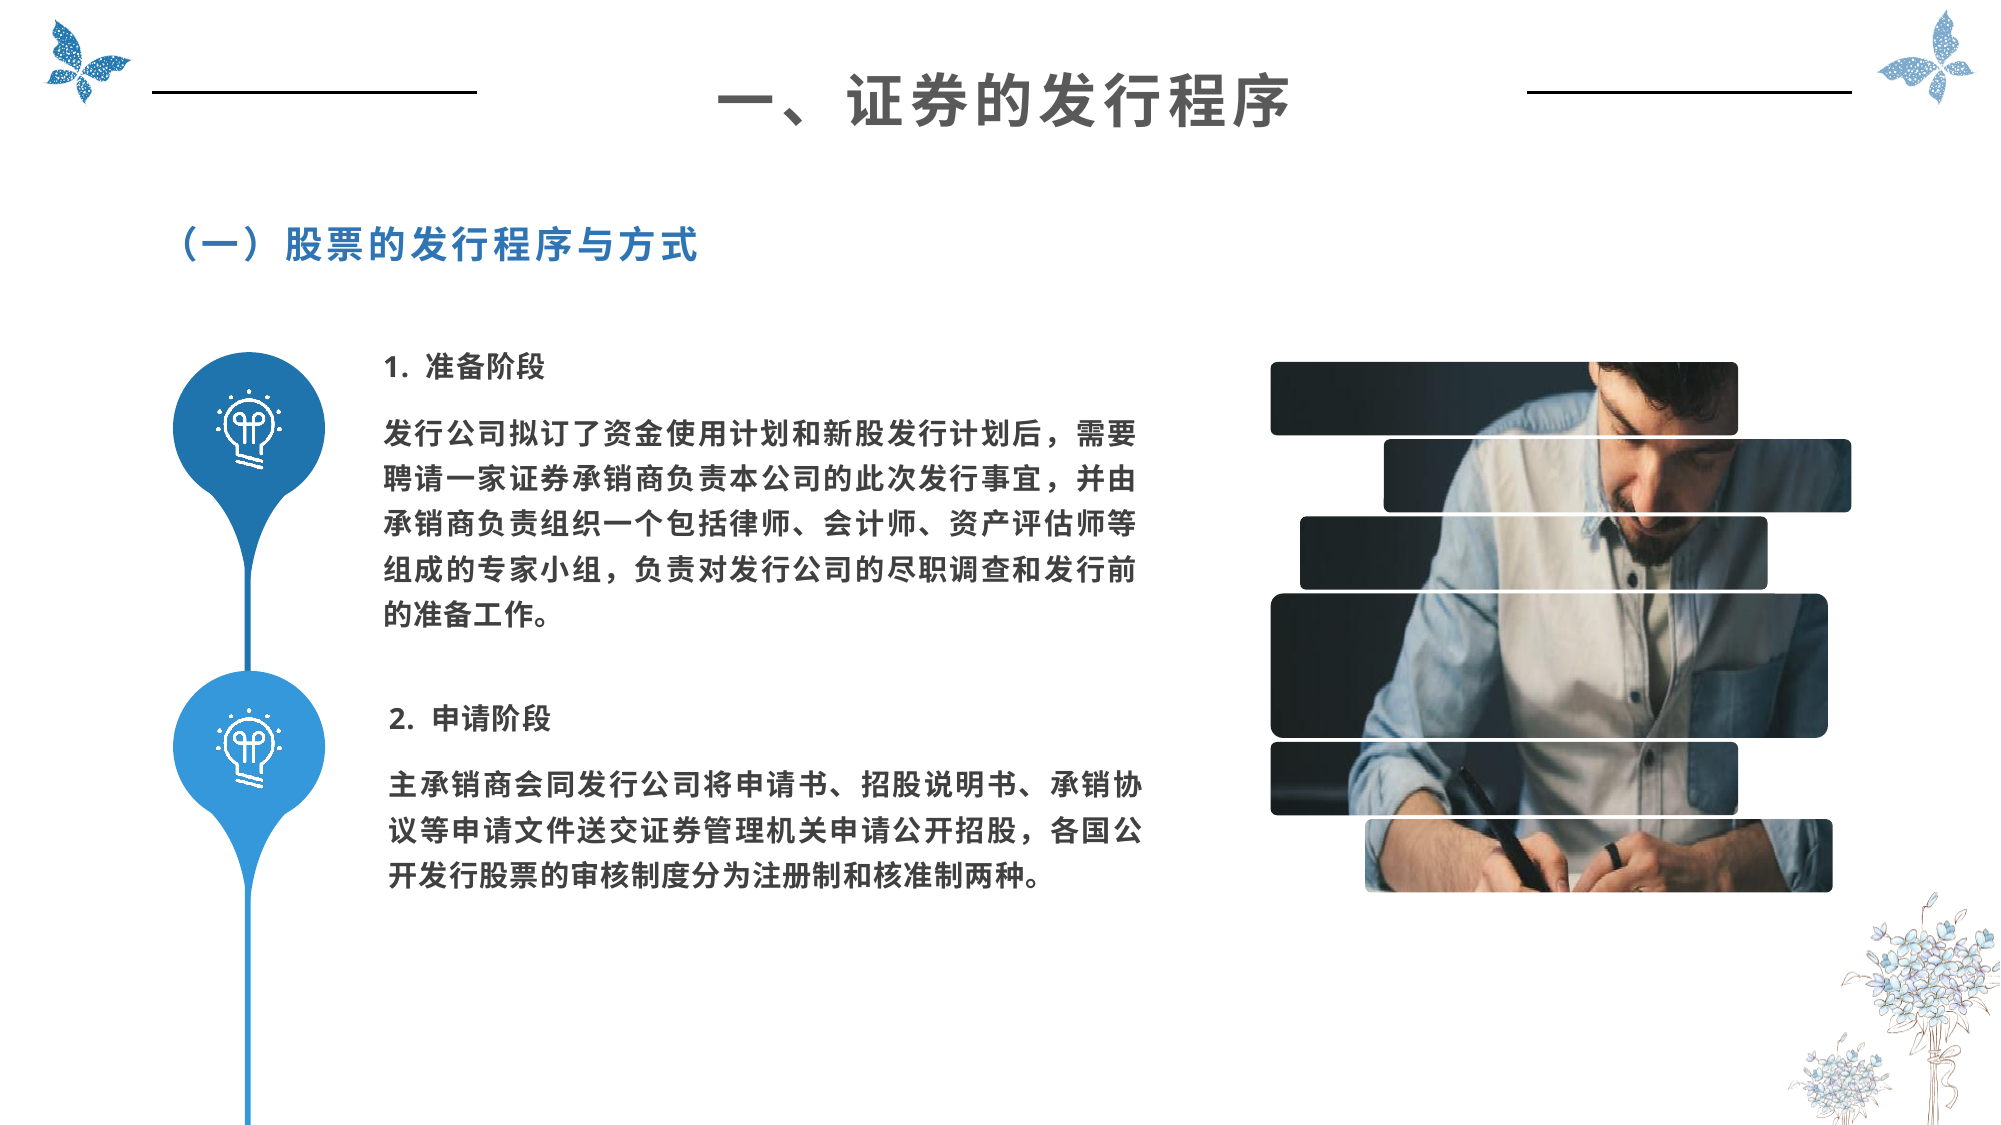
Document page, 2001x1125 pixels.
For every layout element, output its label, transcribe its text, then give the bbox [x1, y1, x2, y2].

text_box （一）股票的发行程序与方式 [148, 192, 1860, 273]
text_box [243, 564, 252, 670]
picture [201, 382, 297, 478]
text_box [151, 55, 1852, 142]
text_box 1. 准备阶段 发行公司拟订了资金使用计划和新股发行计划后，需要聘请一家证券承销商负责本公司的此次发行事宜，并由承销商负责组织一个包括律师、会计师、资产评估师等组成的专家小组，负责对发行公司的尽职调查和发行前的准备工作。 [368, 338, 1153, 533]
picture [1788, 892, 2000, 1125]
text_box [172, 352, 325, 509]
picture [201, 701, 297, 797]
text_box [243, 882, 252, 1125]
text_box 2. 申请阶段 主承销商会同发行公司将申请书、招股说明书、承销协议等申请文件送交证券管理机关申请公开招股，各国公开发行股票的审核制度分为注册制和核准制两种。 [373, 689, 1159, 922]
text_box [1270, 361, 1852, 893]
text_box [173, 670, 325, 827]
